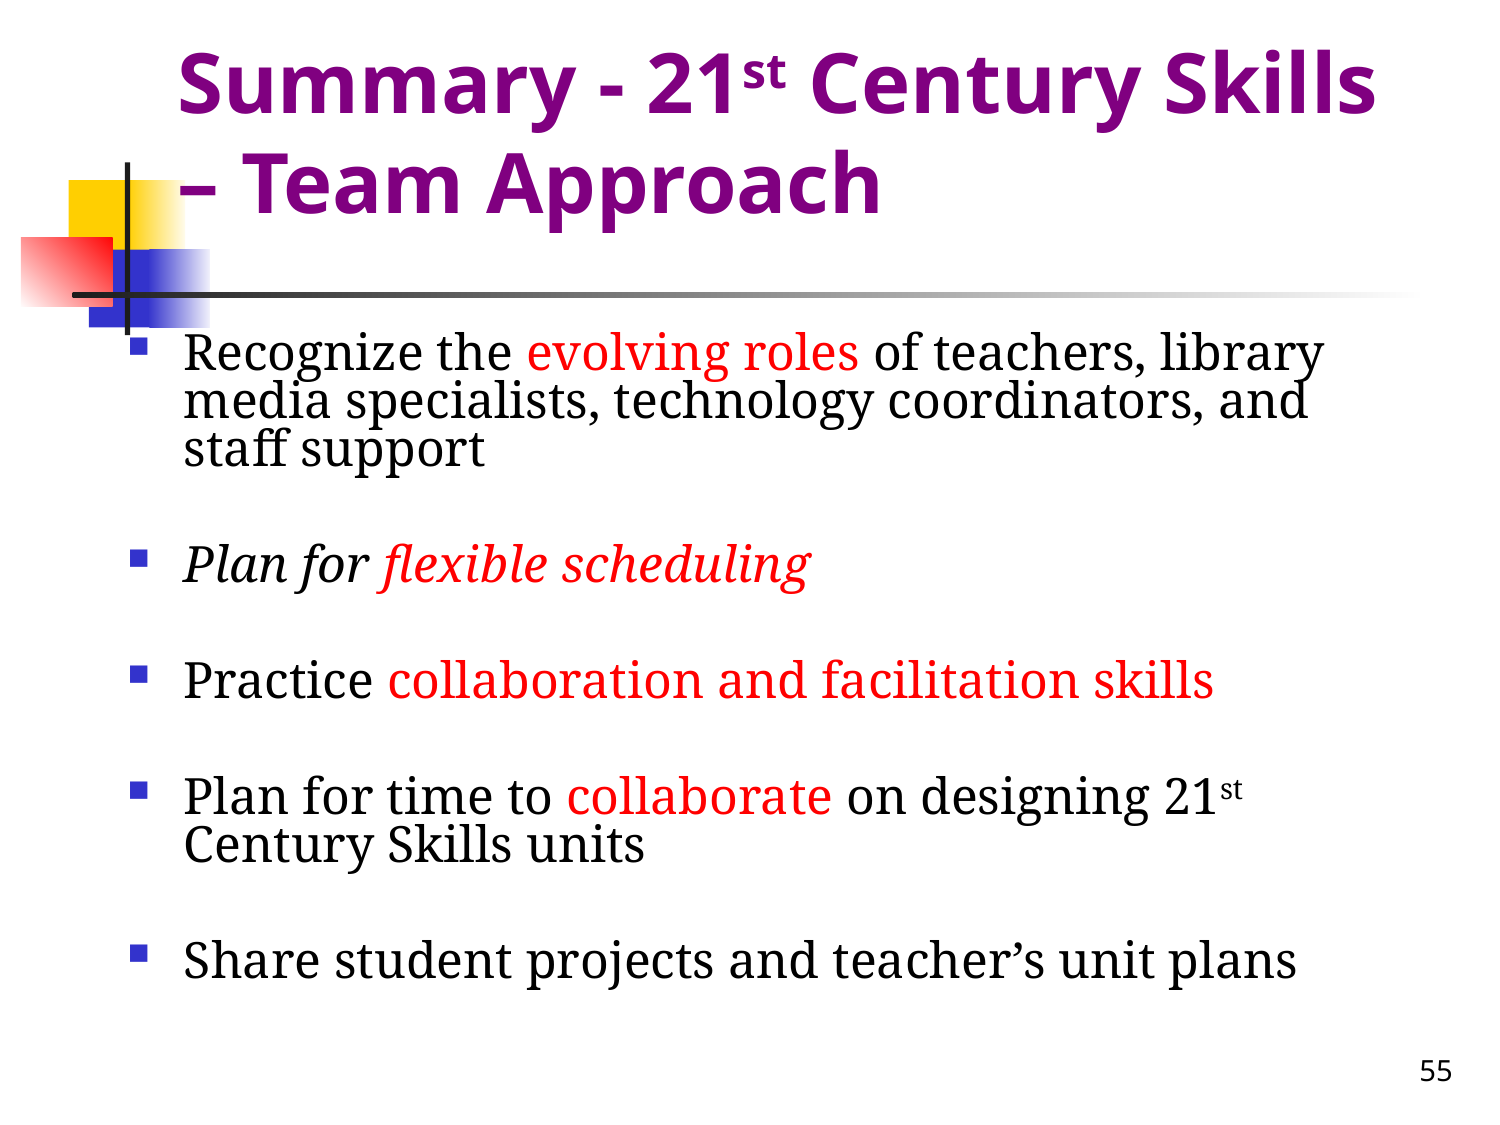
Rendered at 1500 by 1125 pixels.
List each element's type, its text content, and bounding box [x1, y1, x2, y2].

title Summary - 21st Century Skills – Team Approach [162, 49, 1438, 238]
slide_number 55 [1154, 1023, 1468, 1100]
list Recognize the evolving roles of teachers, library media specialists, technology coordinators, and staff support Plan for flexible scheduling Practice collaboration and facilitation skills Plan for time to collaborate on designing 21st Century Skills units Share student projects and teacher’s unit plans [112, 324, 1388, 1088]
